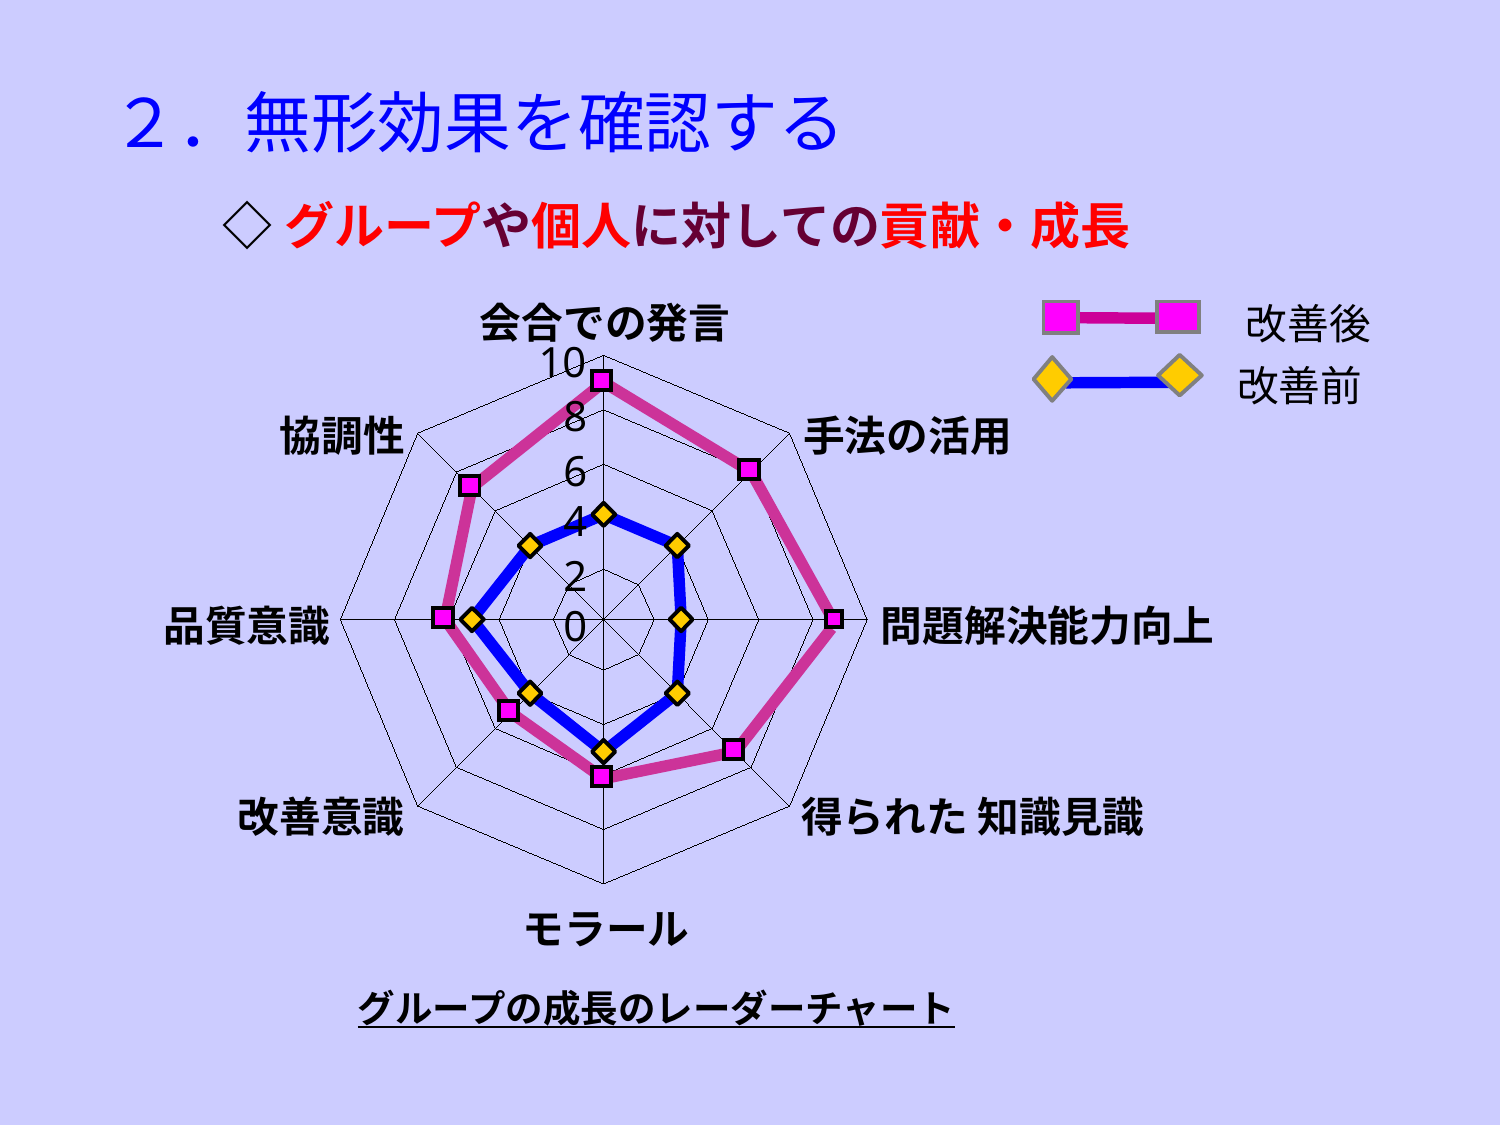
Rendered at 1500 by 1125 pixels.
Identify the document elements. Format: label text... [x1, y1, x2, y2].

text_box ◇グループや個人に対しての貢献・成長 [207, 186, 1262, 262]
text_box ２．無形効果を確認する [96, 73, 1147, 154]
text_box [158, 289, 1448, 954]
text_box グループの成長のレーダーチャート [343, 977, 1203, 1038]
